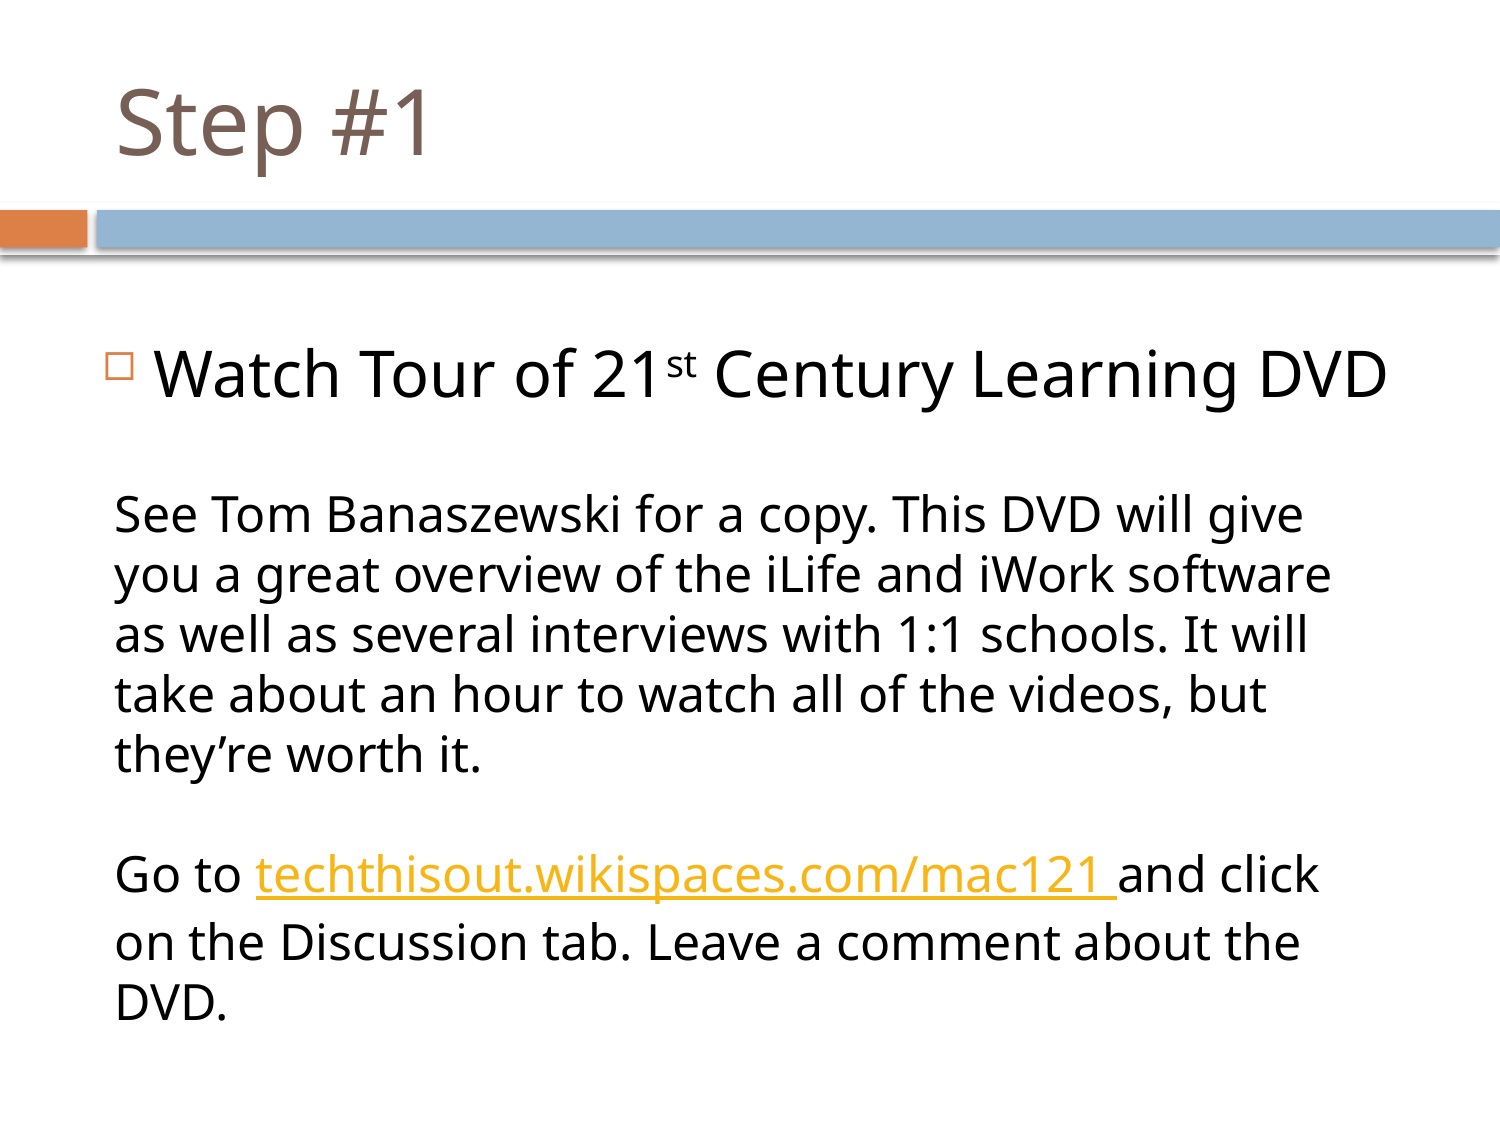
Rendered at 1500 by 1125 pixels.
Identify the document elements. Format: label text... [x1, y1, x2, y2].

list Watch Tour of 21st Century Learning DVD [87, 324, 1438, 438]
text_box See Tom Banaszewski for a copy. This DVD will give you a great overview of the iLife and iWork software as well as several interviews with 1:1 schools. It will take about an hour to watch all of the videos, but they’re worth it. Go to techthisout.wikispaces.com/mac121 and click on the Discussion tab. Leave a comment about the DVD. [99, 474, 1400, 1038]
title Step #1 [100, 37, 1438, 200]
